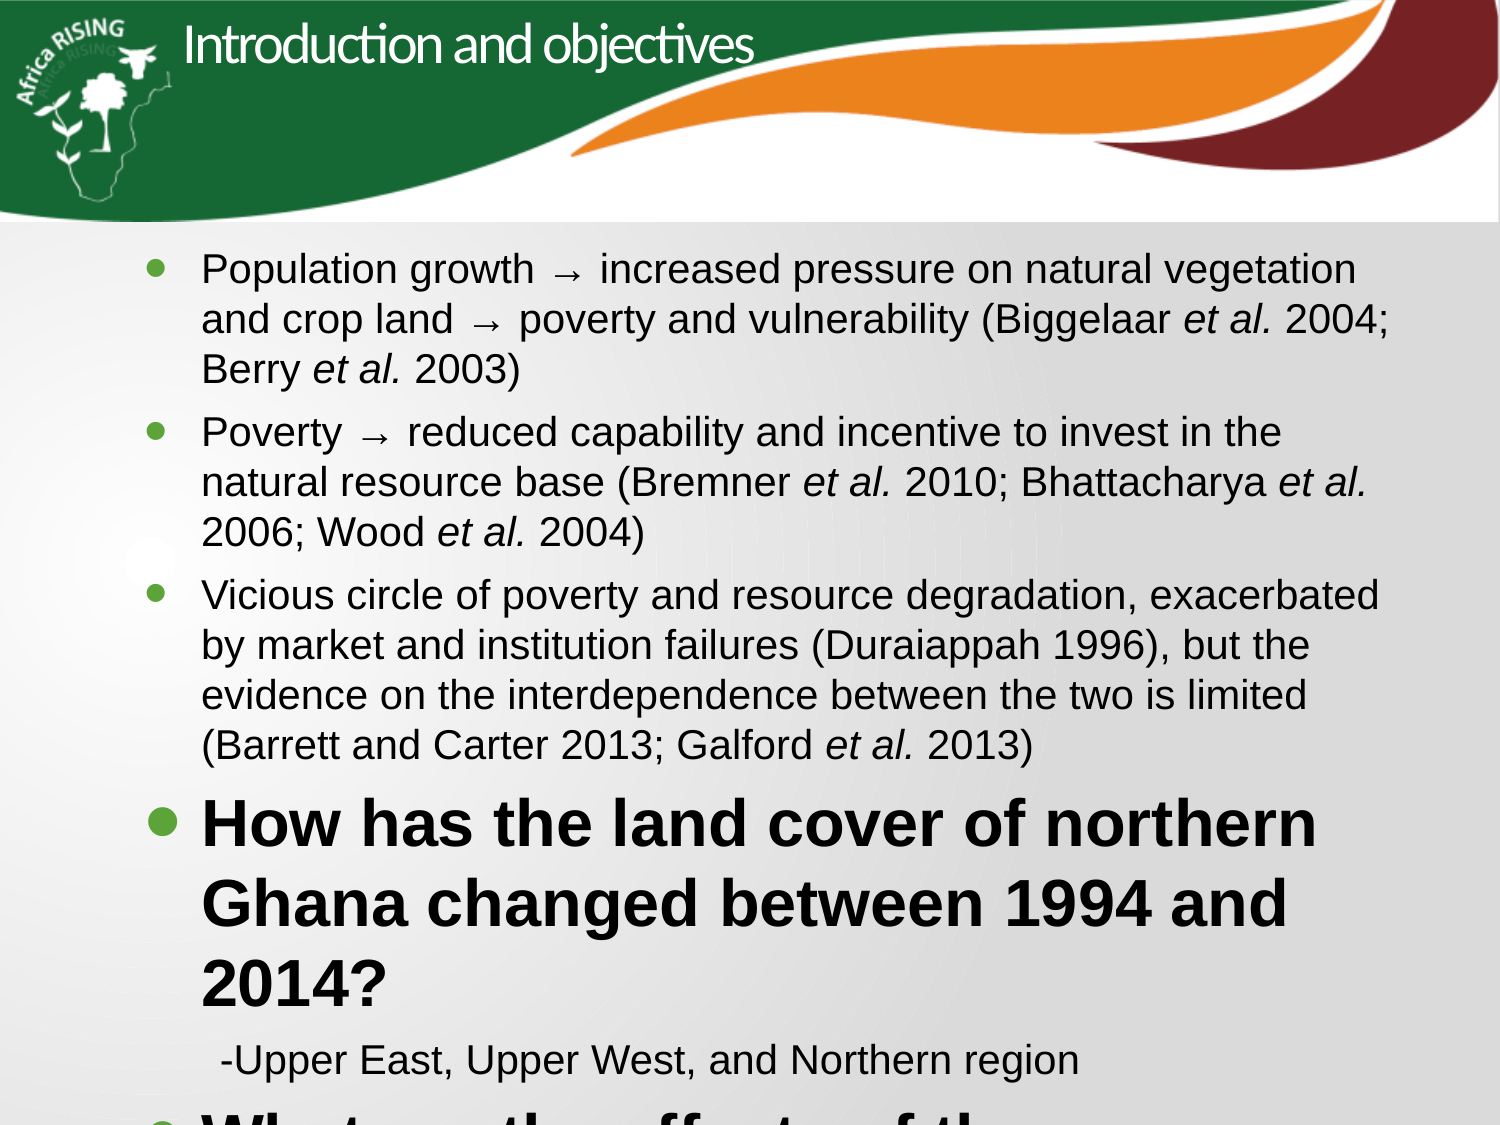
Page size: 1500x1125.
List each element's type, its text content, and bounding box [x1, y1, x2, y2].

text_box Introduction and objectives [182, 4, 1277, 146]
picture [0, 0, 1499, 222]
subtitle Population growth → increased pressure on natural vegetation and crop land → poverty and vulnerability (Biggelaar et al. 2004; Berry et al. 2003) Poverty → reduced capability and incentive to invest in the natural resource base (Bremner et al. 2010; Bhattacharya et al. 2006; Wood et al. 2004) Vicious circle of poverty and resource degradation, exacerbated by market and institution failures (Duraiappah 1996), but the evidence on the interdependence between the two is limited (Barrett and Carter 2013; Galford et al. 2013) How has the land cover of northern Ghana changed between 1994 and 2014? -Upper East, Upper West, and Northern region What are the effects of these changes, if any, on current rural livelihoods? -Yield; Total value of harvest [144, 242, 1406, 865]
